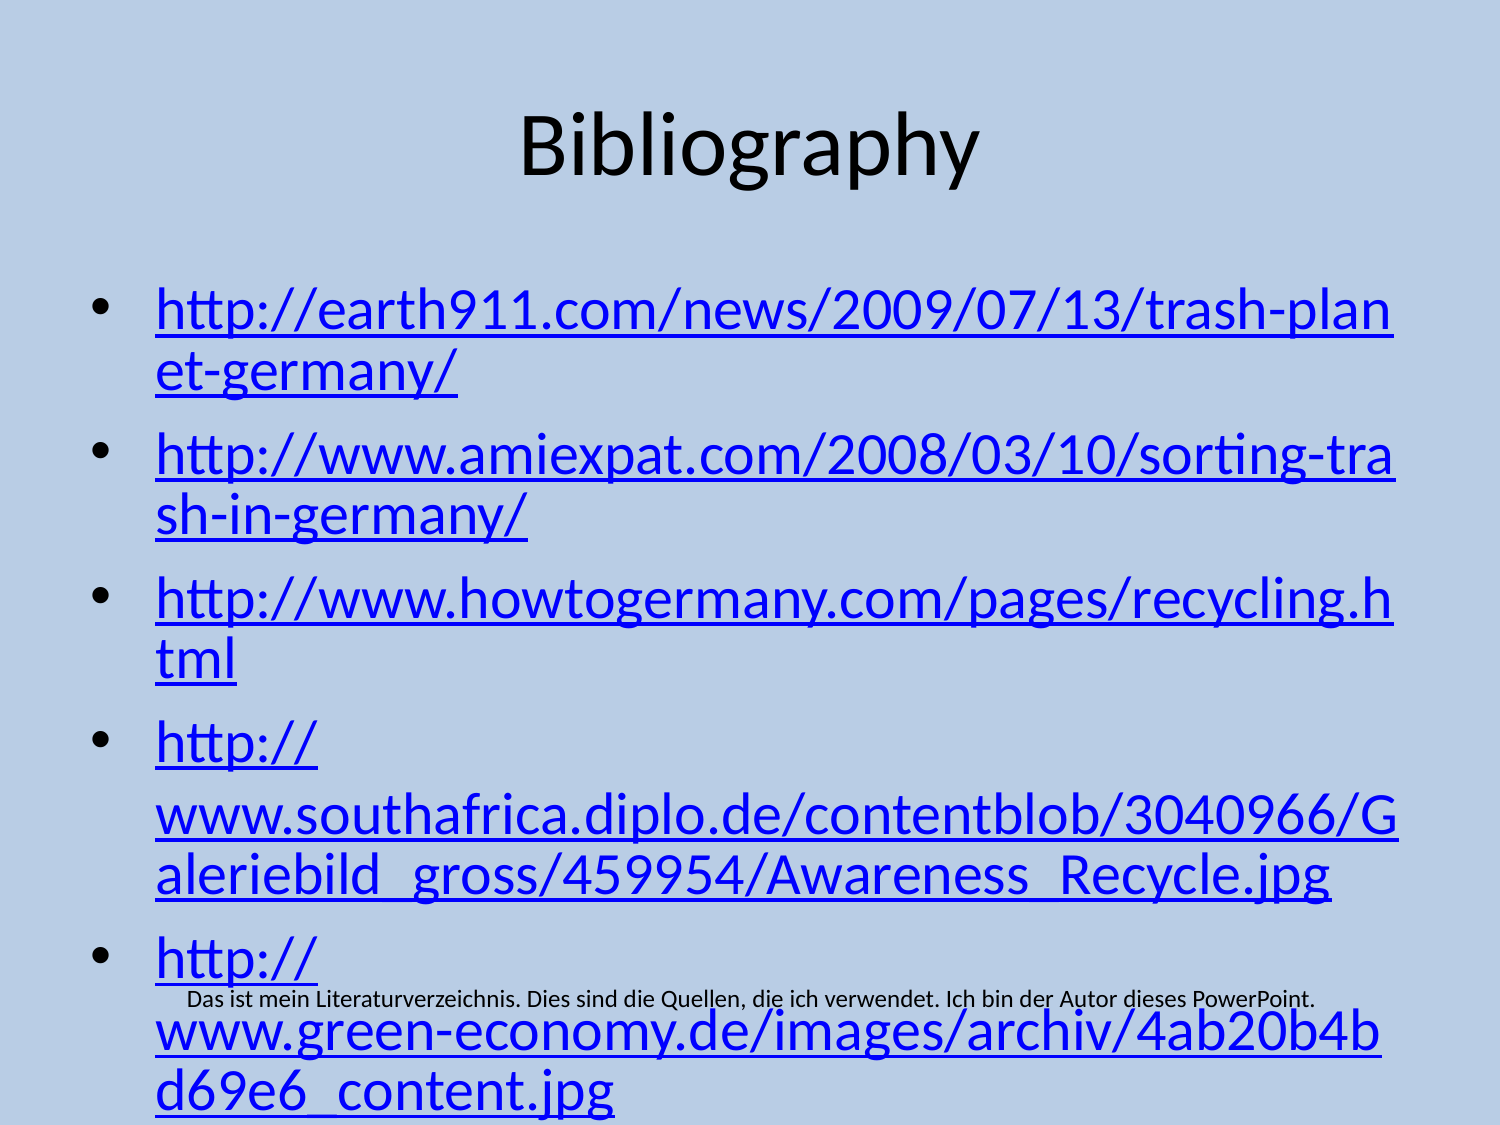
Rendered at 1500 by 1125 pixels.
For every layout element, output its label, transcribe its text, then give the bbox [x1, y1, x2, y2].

text_box Das ist mein Literaturverzeichnis. Dies sind die Quellen, die ich verwendet. Ich bin der Autor dieses PowerPoint. [171, 975, 1334, 1020]
list http://earth911.com/news/2009/07/13/trash-planet-germany/ http://www.amiexpat.com/2008/03/10/sorting-trash-in-germany/ http://www.howtogermany.com/pages/recycling.html http://www.southafrica.diplo.de/contentblob/3040966/Galeriebild_gross/459954/Awareness_Recycle.jpg http://www.green-economy.de/images/archiv/4ab20b4bd69e6_content.jpg http://etikettenstar.de/skin1/images/ES-GRP.jpg Joseph Sanchez as author [75, 262, 1425, 1005]
title Bibliography [75, 45, 1425, 233]
